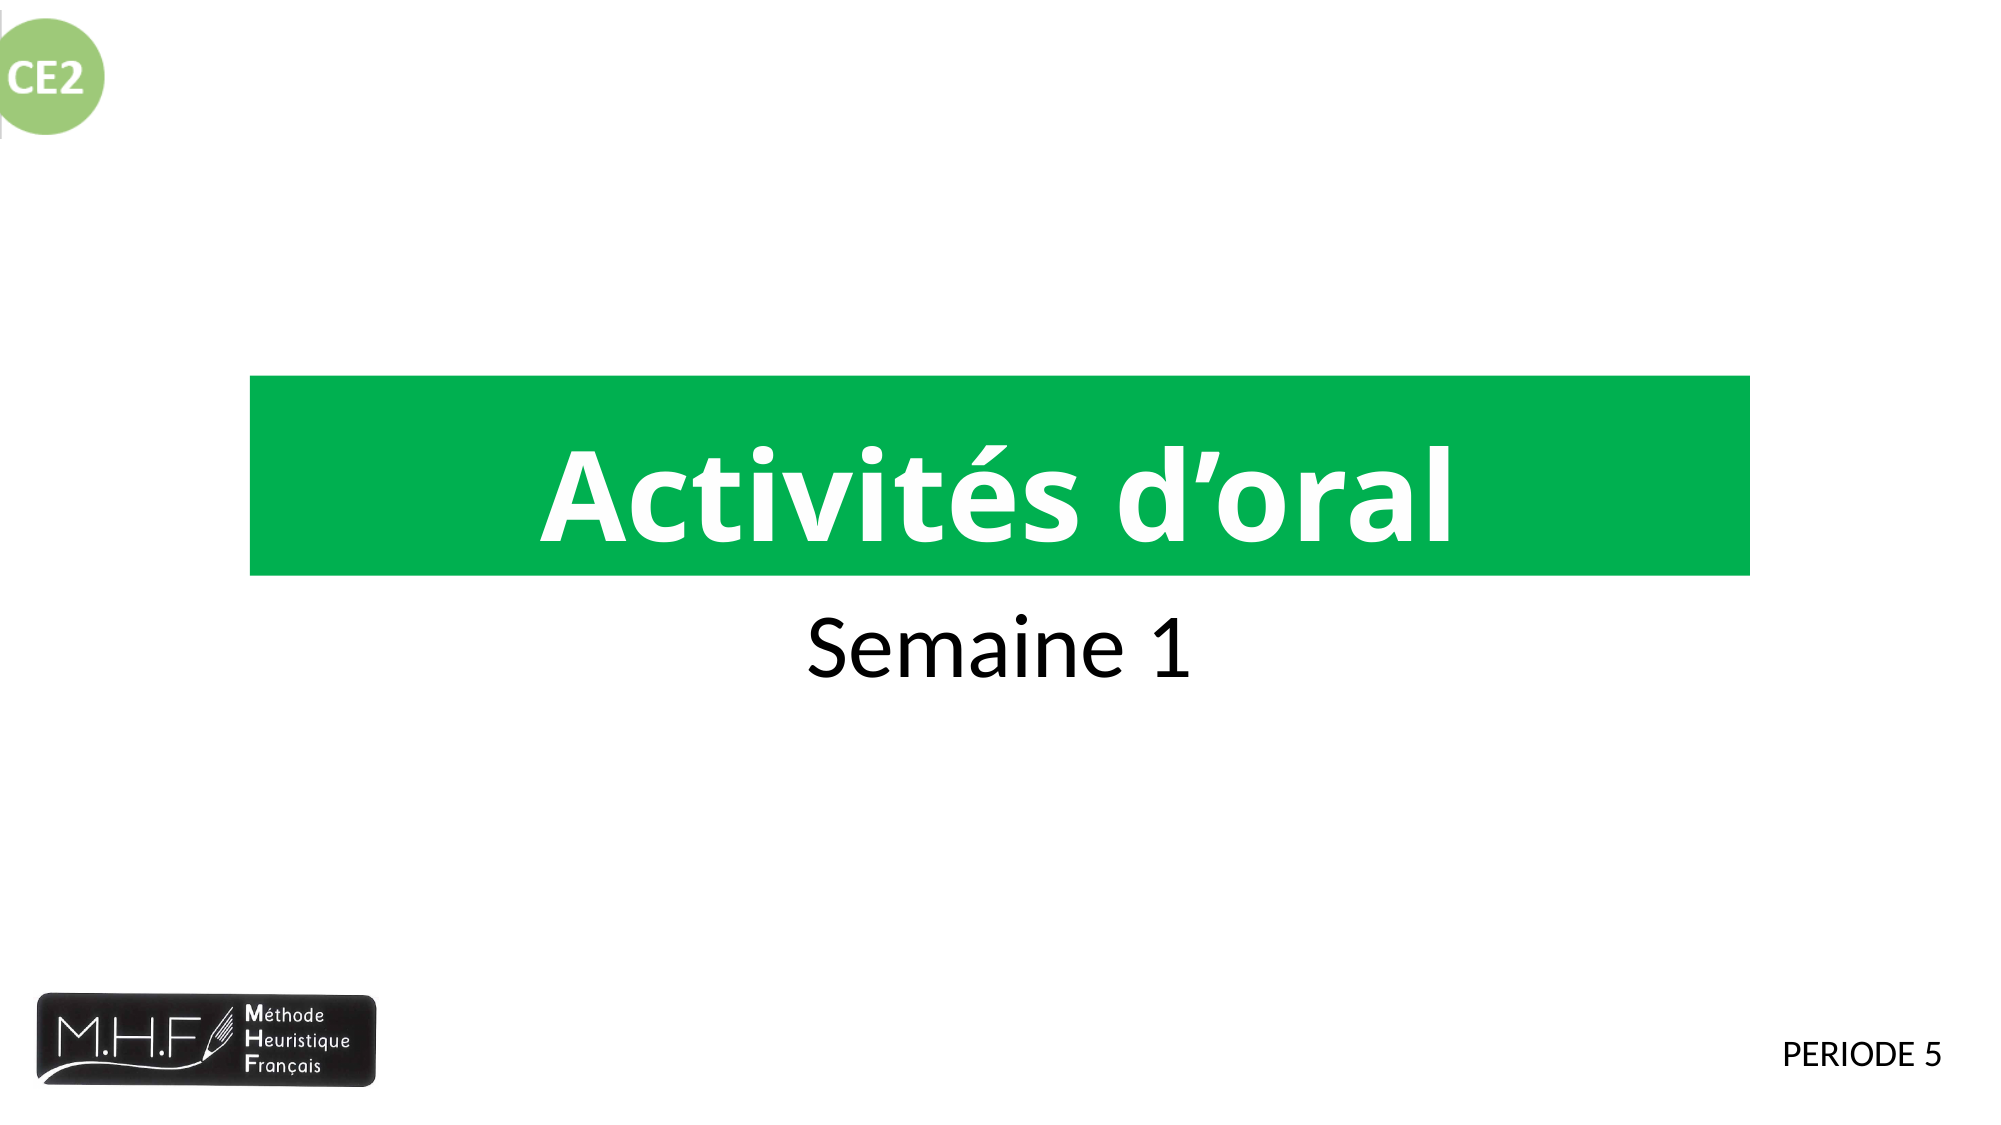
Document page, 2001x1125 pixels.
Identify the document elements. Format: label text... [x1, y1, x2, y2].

picture [0, 10, 112, 139]
subtitle Semaine 1 [249, 590, 1750, 863]
title Activités d’oral [249, 375, 1750, 576]
text_box PERIODE 5 [1362, 1021, 1967, 1082]
picture [33, 990, 379, 1089]
